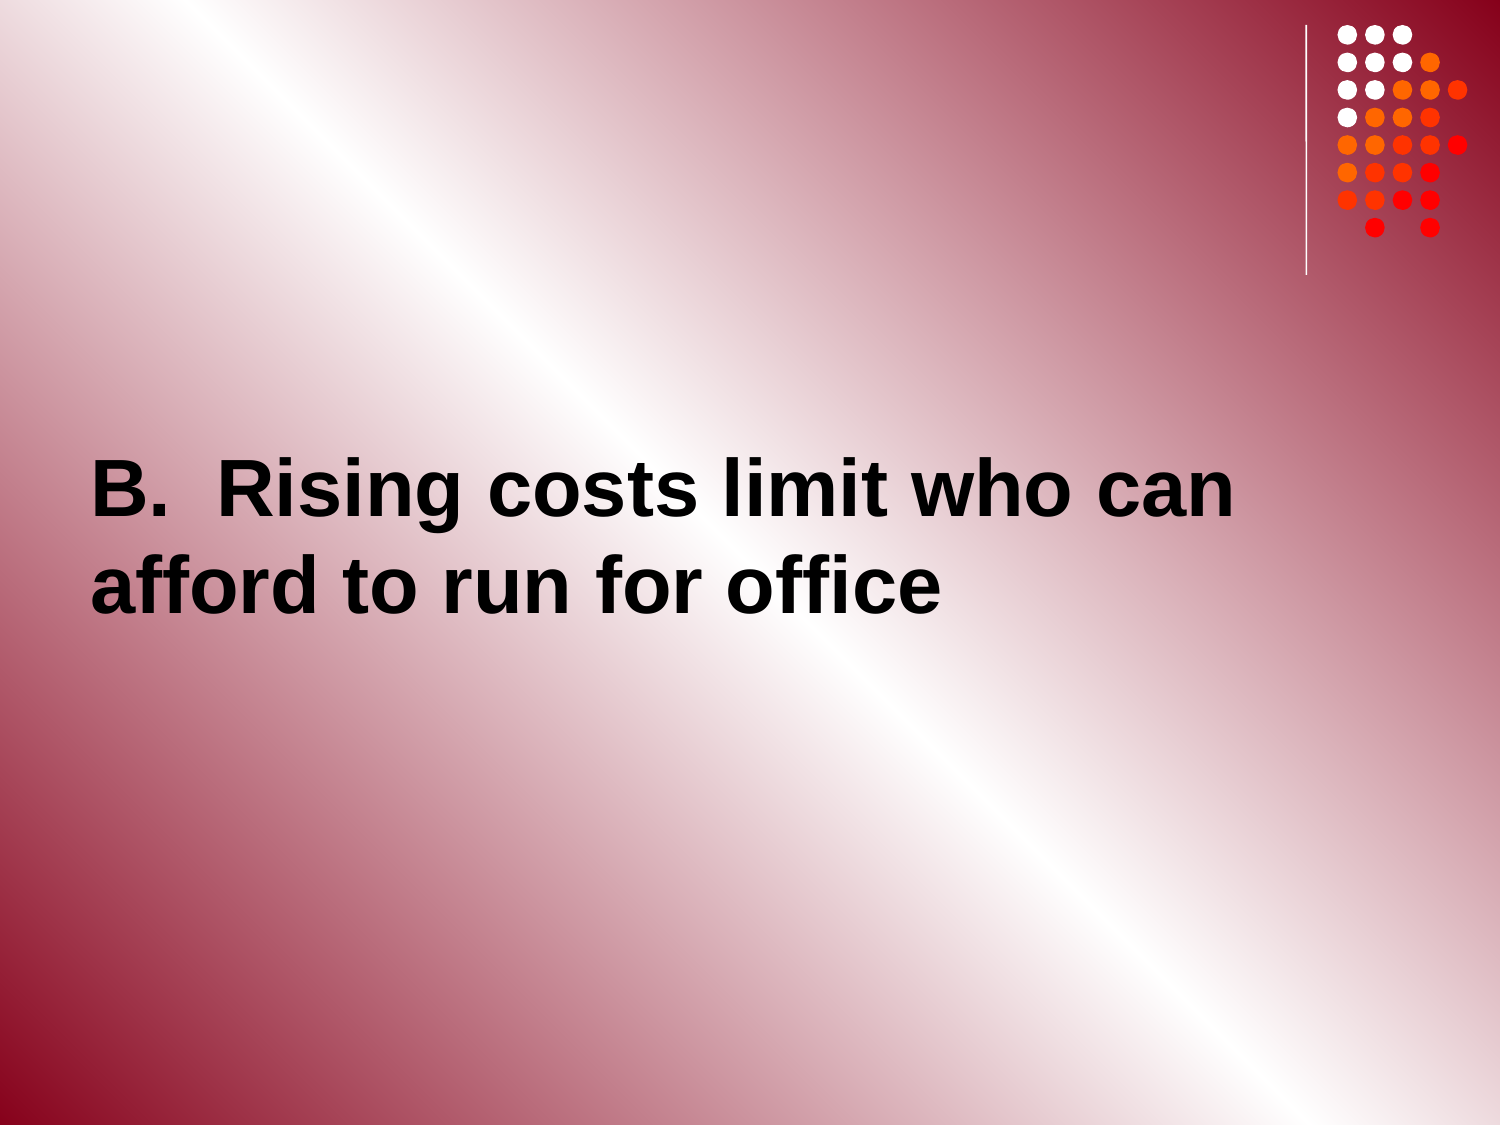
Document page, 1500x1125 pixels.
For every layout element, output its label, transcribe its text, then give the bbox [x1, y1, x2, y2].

title B. Rising costs limit who can afford to run for office [75, 425, 1388, 638]
